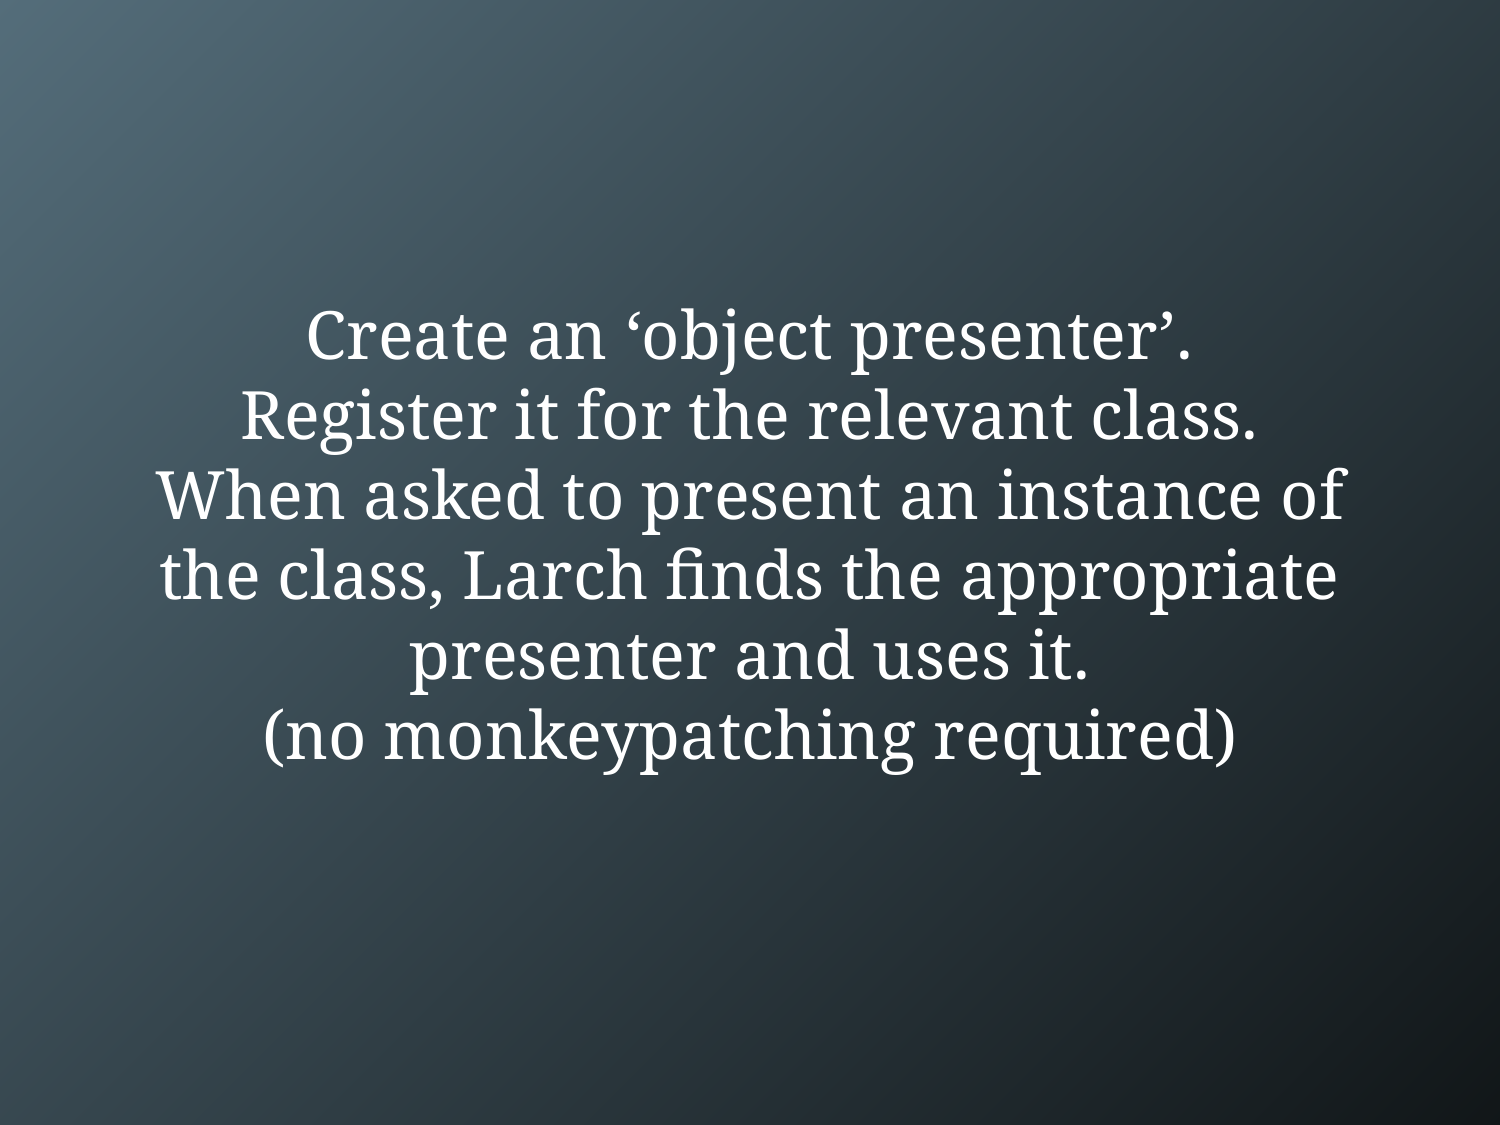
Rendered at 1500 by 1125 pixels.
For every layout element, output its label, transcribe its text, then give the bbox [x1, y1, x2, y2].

title Create an ‘object presenter’. Register it for the relevant class. When asked to present an instance of the class, Larch finds the appropriate presenter and uses it. (no monkeypatching required) [112, 278, 1388, 787]
